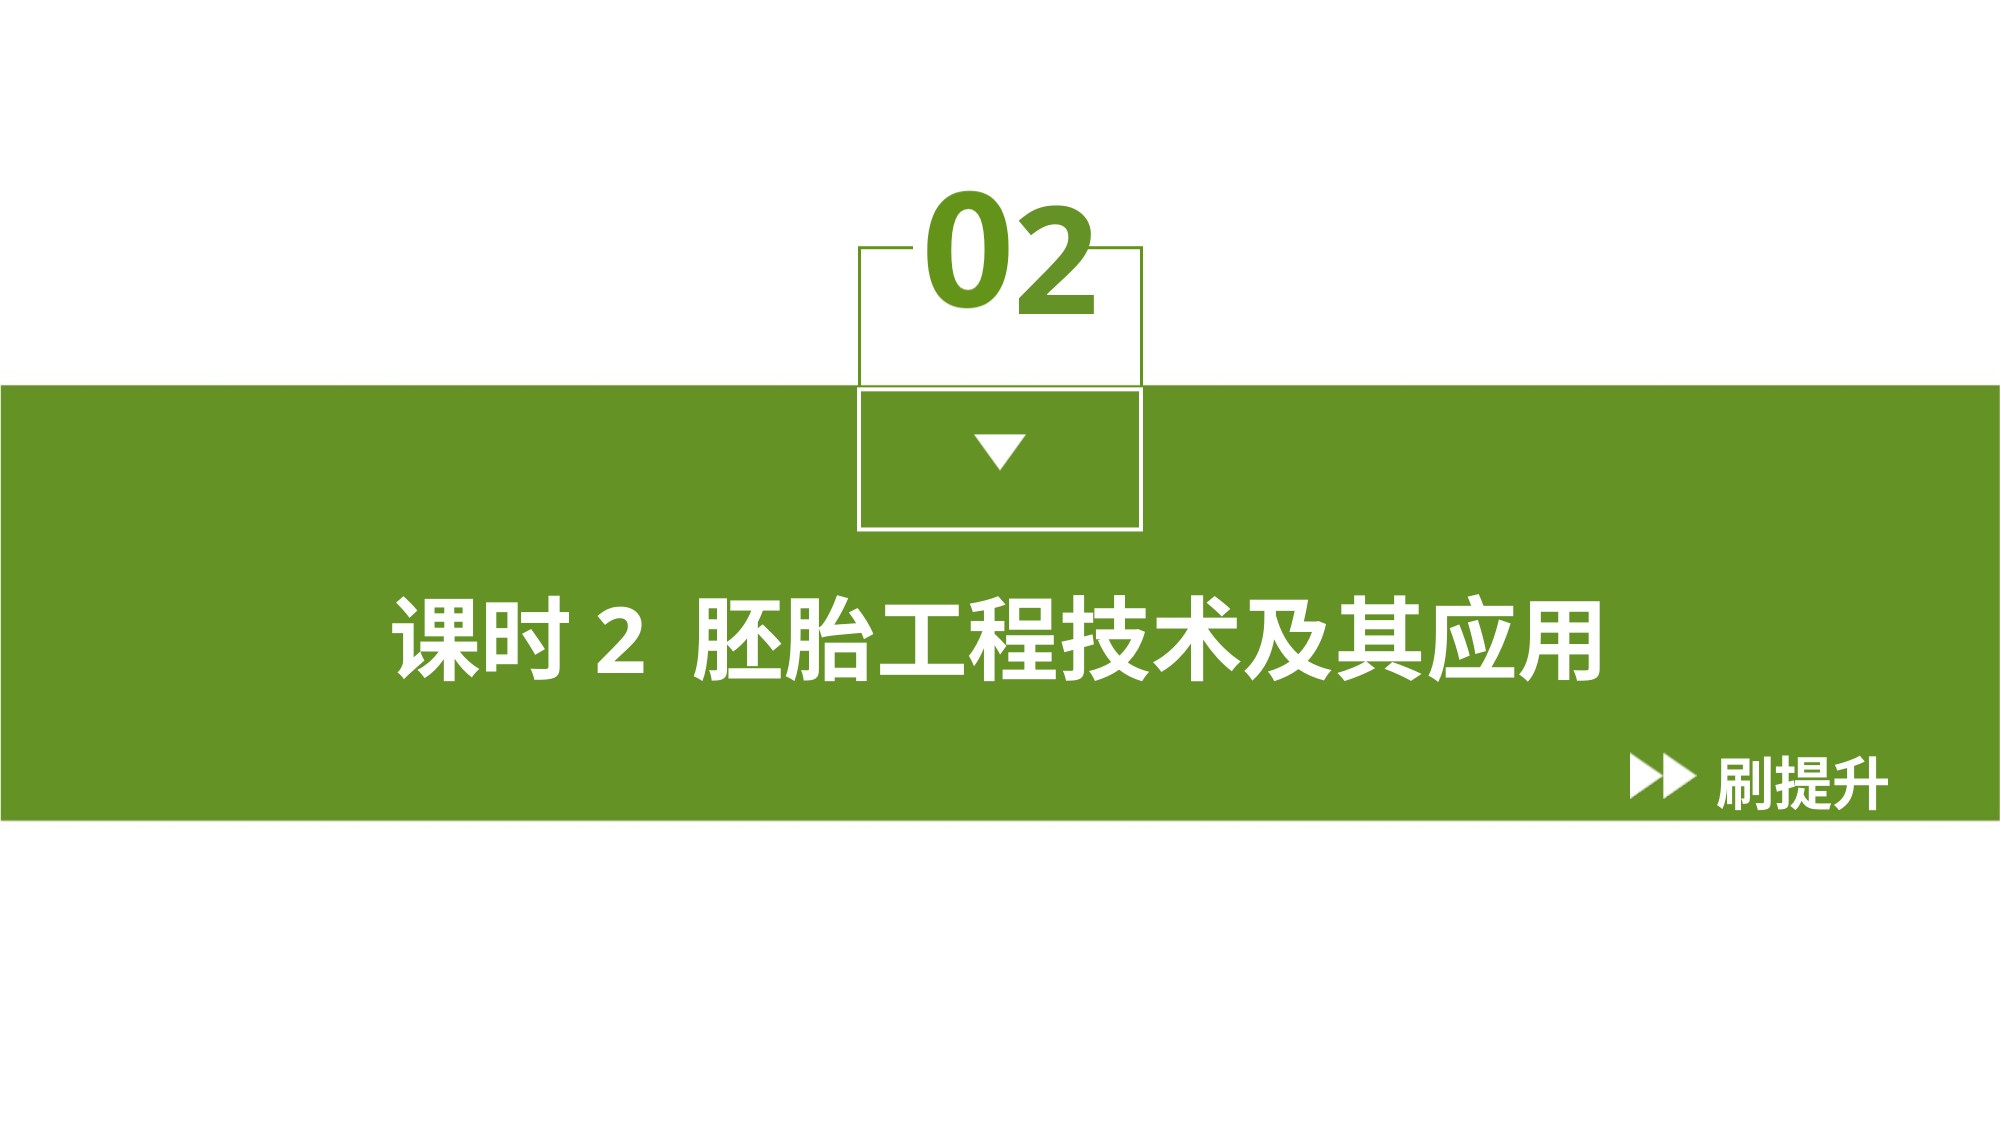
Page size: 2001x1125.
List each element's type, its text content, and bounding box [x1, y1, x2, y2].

text_box 刷提升 [1715, 718, 1997, 812]
picture [0, 0, 2000, 572]
text_box 2 [1013, 156, 1173, 353]
text_box 课时2 胚胎工程技术及其应用 [0, 572, 2000, 699]
picture [0, 699, 2000, 1125]
